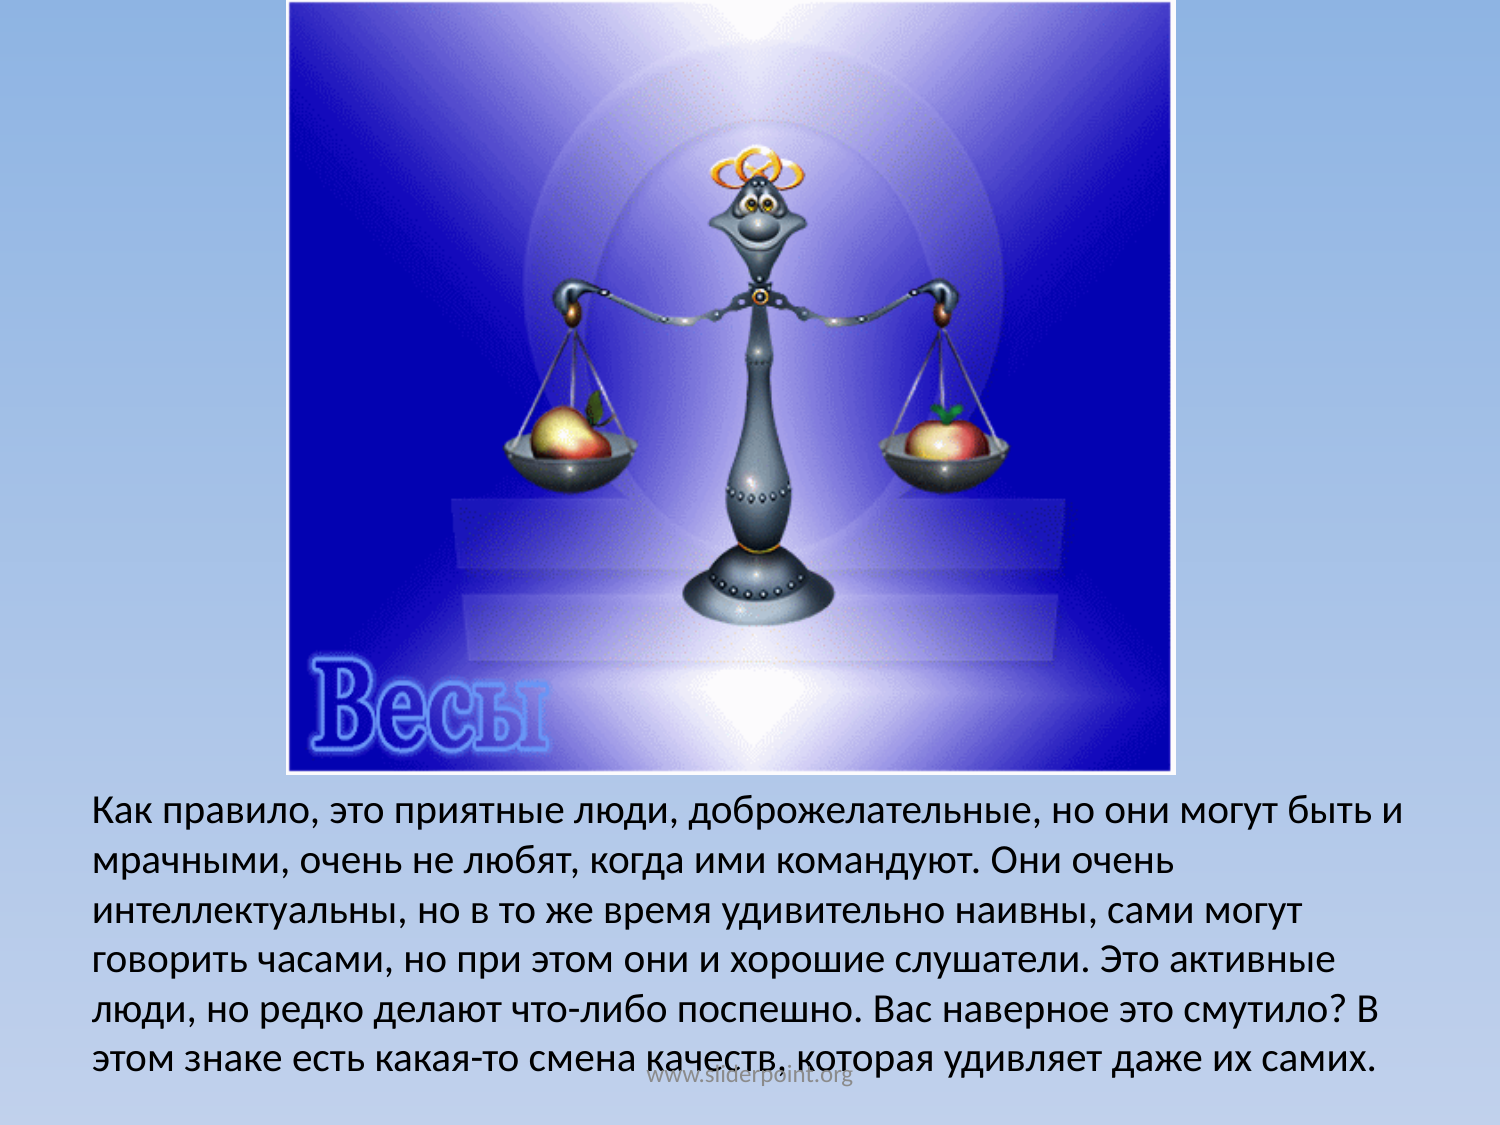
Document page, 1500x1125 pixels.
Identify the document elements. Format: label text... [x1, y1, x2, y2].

list Как правило, это приятные люди, доброжелательные, но они могут быть и мрачными, очень не любят, когда ими командуют. Они очень интеллектуальны, но в то же время удивительно наивны, сами могут говорить часами, но при этом они и хорошие слушатели. Это активные люди, но редко делают что-либо поспешно. Вас наверное это смутило? В этом знаке есть какая-то смена качеств, которая удивляет даже их самих. [76, 774, 1428, 1125]
picture [286, 0, 1176, 776]
footer www.sliderpoint.org [512, 1042, 988, 1103]
